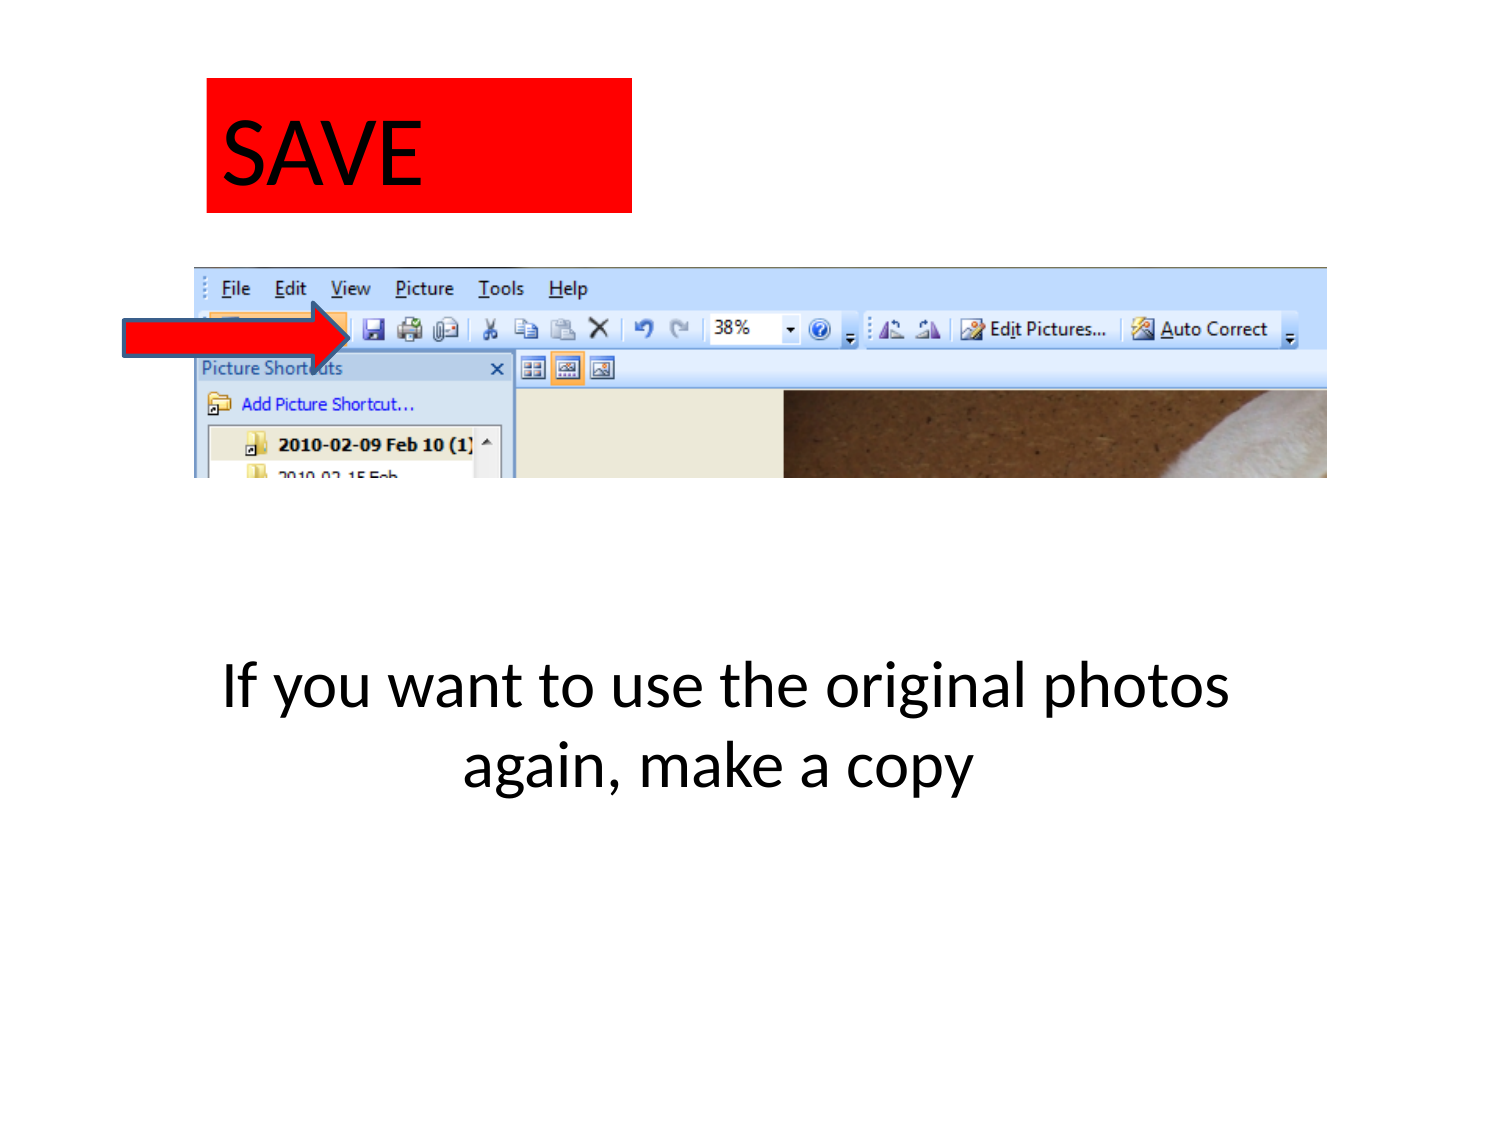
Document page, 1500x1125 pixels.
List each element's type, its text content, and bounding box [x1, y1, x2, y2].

text_box [121, 318, 189, 358]
picture [194, 266, 1327, 479]
text_box SAVE [206, 78, 632, 213]
text_box If you want to use the original photos again, make a copy [135, 633, 1317, 808]
